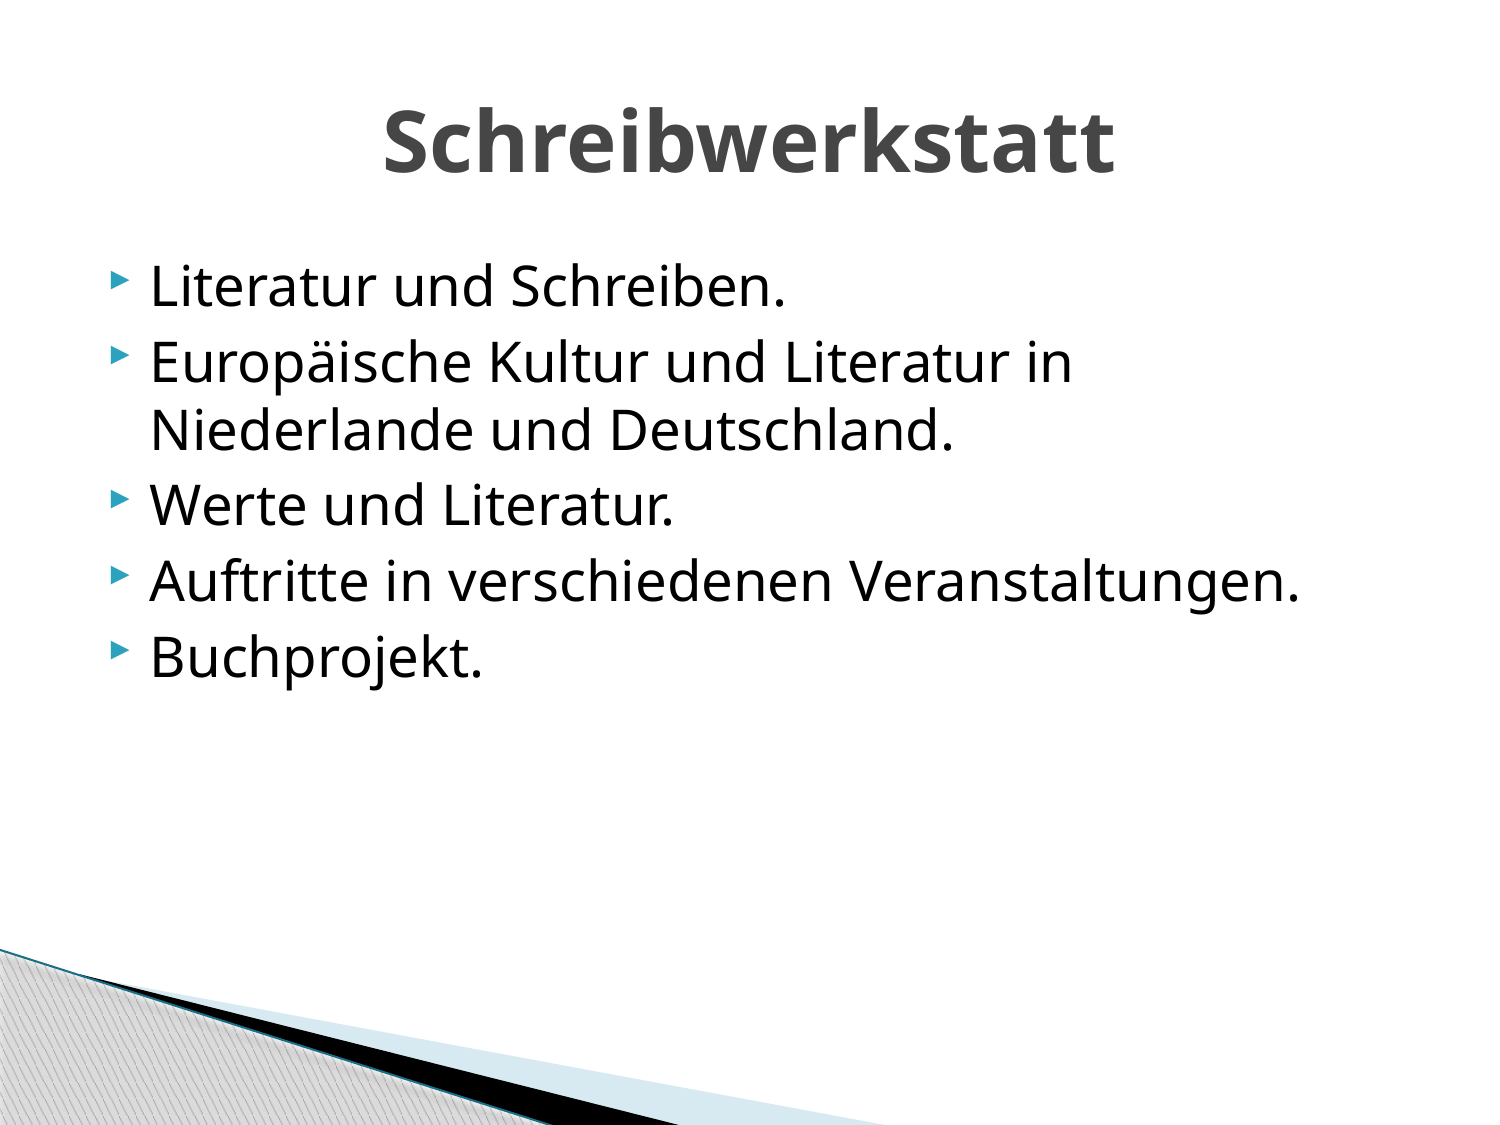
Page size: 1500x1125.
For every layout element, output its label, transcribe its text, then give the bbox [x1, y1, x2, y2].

title Schreibwerkstatt [75, 45, 1425, 233]
list Literatur und Schreiben. Europäische Kultur und Literatur in Niederlande und Deutschland. Werte und Literatur. Auftritte in verschiedenen Veranstaltungen. Buchprojekt. [75, 243, 1425, 986]
